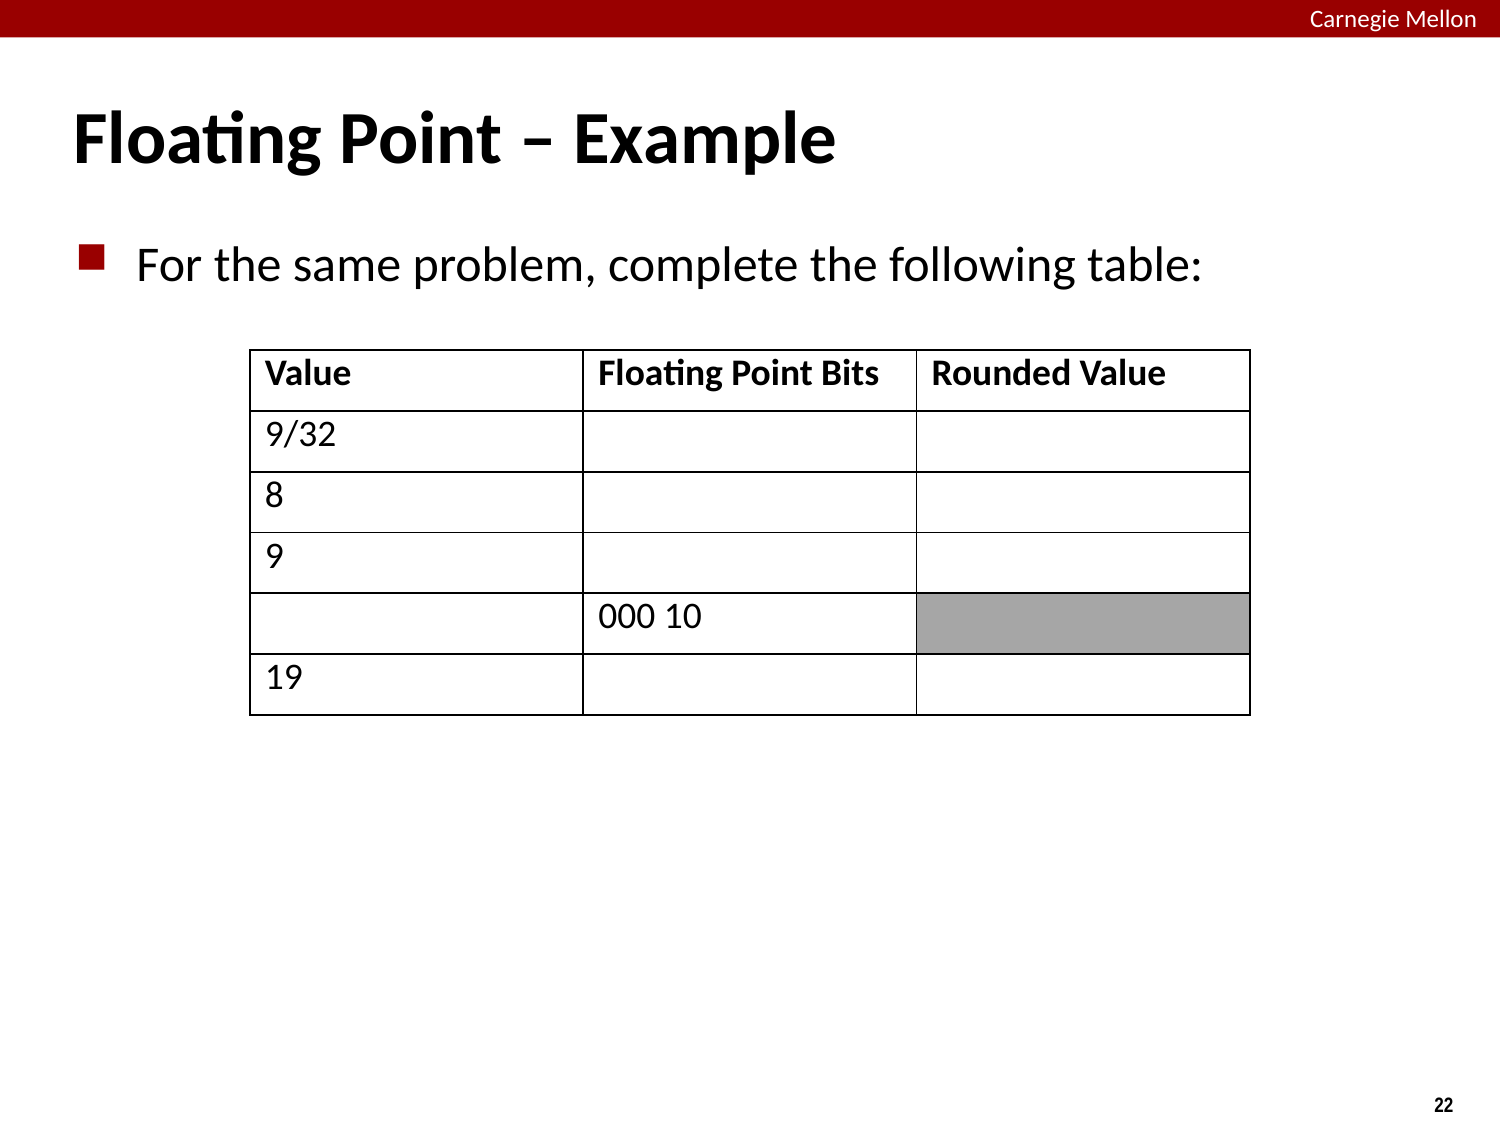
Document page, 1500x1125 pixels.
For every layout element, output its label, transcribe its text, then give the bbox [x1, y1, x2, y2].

table_cell 9/32 [251, 412, 582, 471]
table_header Rounded Value [917, 351, 1249, 410]
table_cell [584, 473, 916, 532]
table_header Value [251, 351, 582, 410]
table_cell [917, 412, 1249, 471]
list For the same problem, complete the following table: [64, 223, 1361, 1040]
table_cell [917, 655, 1249, 714]
title Floating Point – Example [58, 71, 1305, 197]
table_header Floating Point Bits [584, 351, 916, 410]
table_cell [584, 655, 916, 714]
table_cell [917, 594, 1249, 653]
table_cell 9 [251, 533, 582, 592]
table_cell [251, 594, 582, 653]
table_cell 000 10 [584, 594, 916, 653]
table_cell 19 [251, 655, 582, 714]
table_cell [584, 412, 916, 471]
table_cell 8 [251, 473, 582, 532]
table_cell [917, 473, 1249, 532]
table_cell [917, 533, 1249, 592]
table_cell [584, 533, 916, 592]
